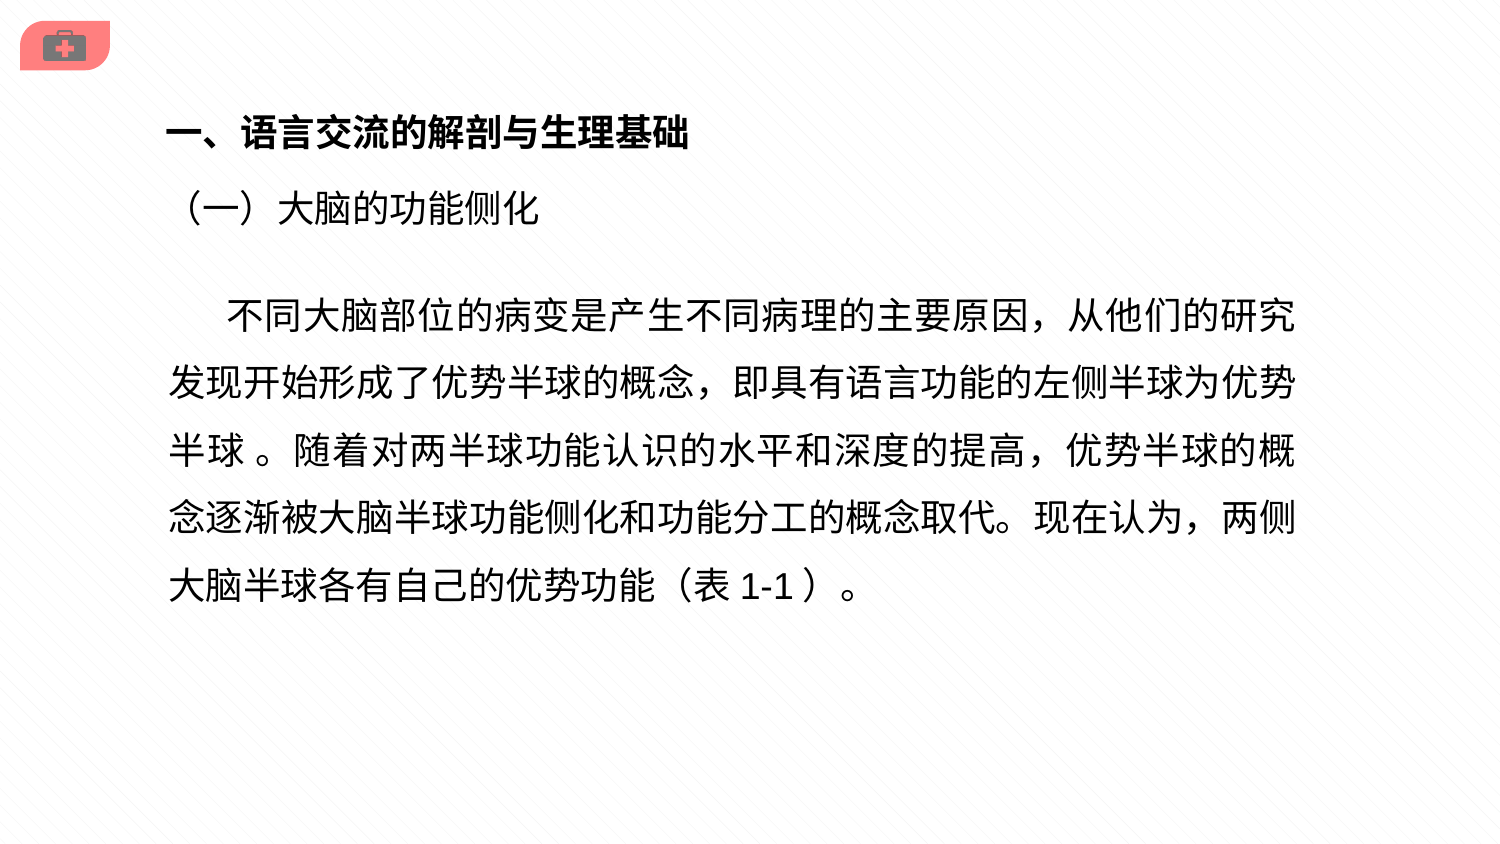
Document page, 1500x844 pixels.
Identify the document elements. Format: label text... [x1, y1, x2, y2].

text_box 不同大脑部位的病变是产生不同病理的主要原因，从他们的研究发现开始形成了优势半球的概念，即具有语言功能的左侧半球为优势半球 。随着对两半球功能认识的水平和深度的提高，优势半球的概念逐渐被大脑半球功能侧化和功能分工的概念取代。现在认为，两侧大脑半球各有自己的优势功能（表1-1）。 [153, 261, 1312, 614]
text_box （一）大脑的功能侧化 [150, 177, 1309, 238]
text_box 一、语言交流的解剖与生理基础 [150, 101, 1309, 162]
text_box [20, 12, 1389, 73]
